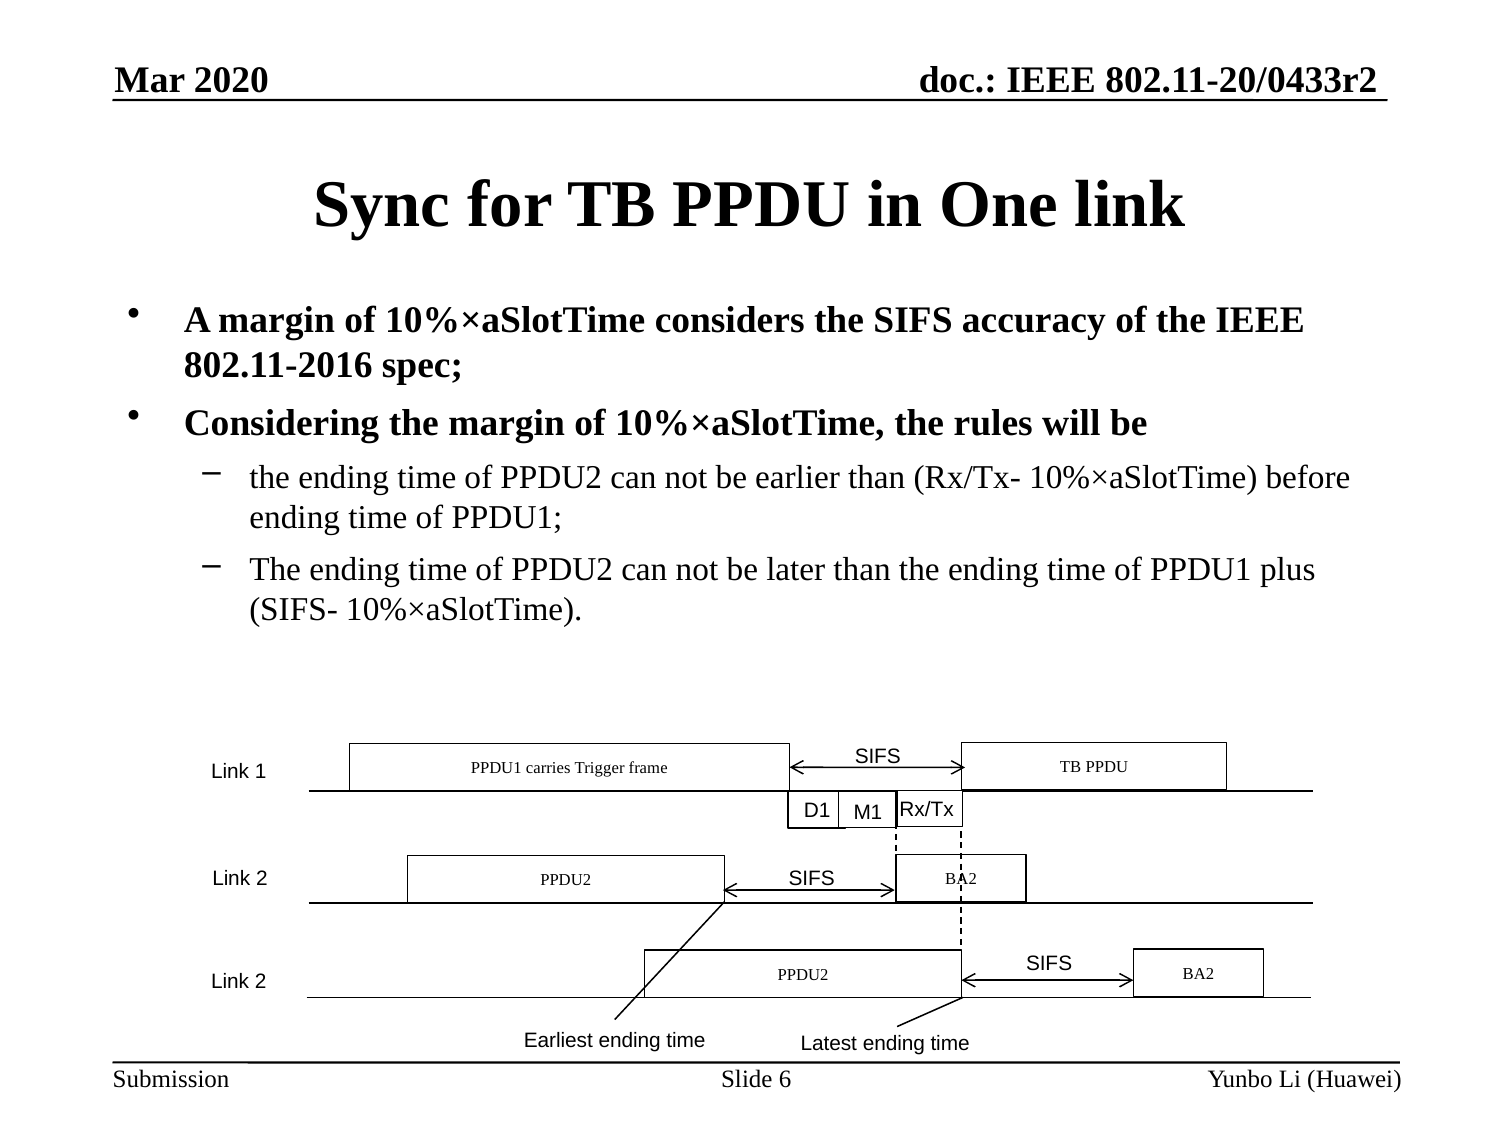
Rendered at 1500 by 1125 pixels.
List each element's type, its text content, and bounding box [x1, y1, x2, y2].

title Sync for TB PPDU in One link [112, 112, 1388, 288]
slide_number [114, 54, 271, 101]
slide_number Slide 6 [712, 1072, 800, 1093]
footer Yunbo Li (Huawei) [1204, 1061, 1402, 1093]
list A margin of 10%×aSlotTime considers the SIFS accuracy of the IEEE 802.11-2016 spec; Considering the margin of 10%×aSlotTime, the rules will be the ending time of PPDU2 can not be earlier than (Rx/Tx- 10%×aSlotTime) before ending time of PPDU1; The ending time of PPDU2 can not be later than the ending time of PPDU1 plus (SIFS- 10%×aSlotTime). [112, 287, 1425, 1024]
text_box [195, 735, 1313, 1063]
